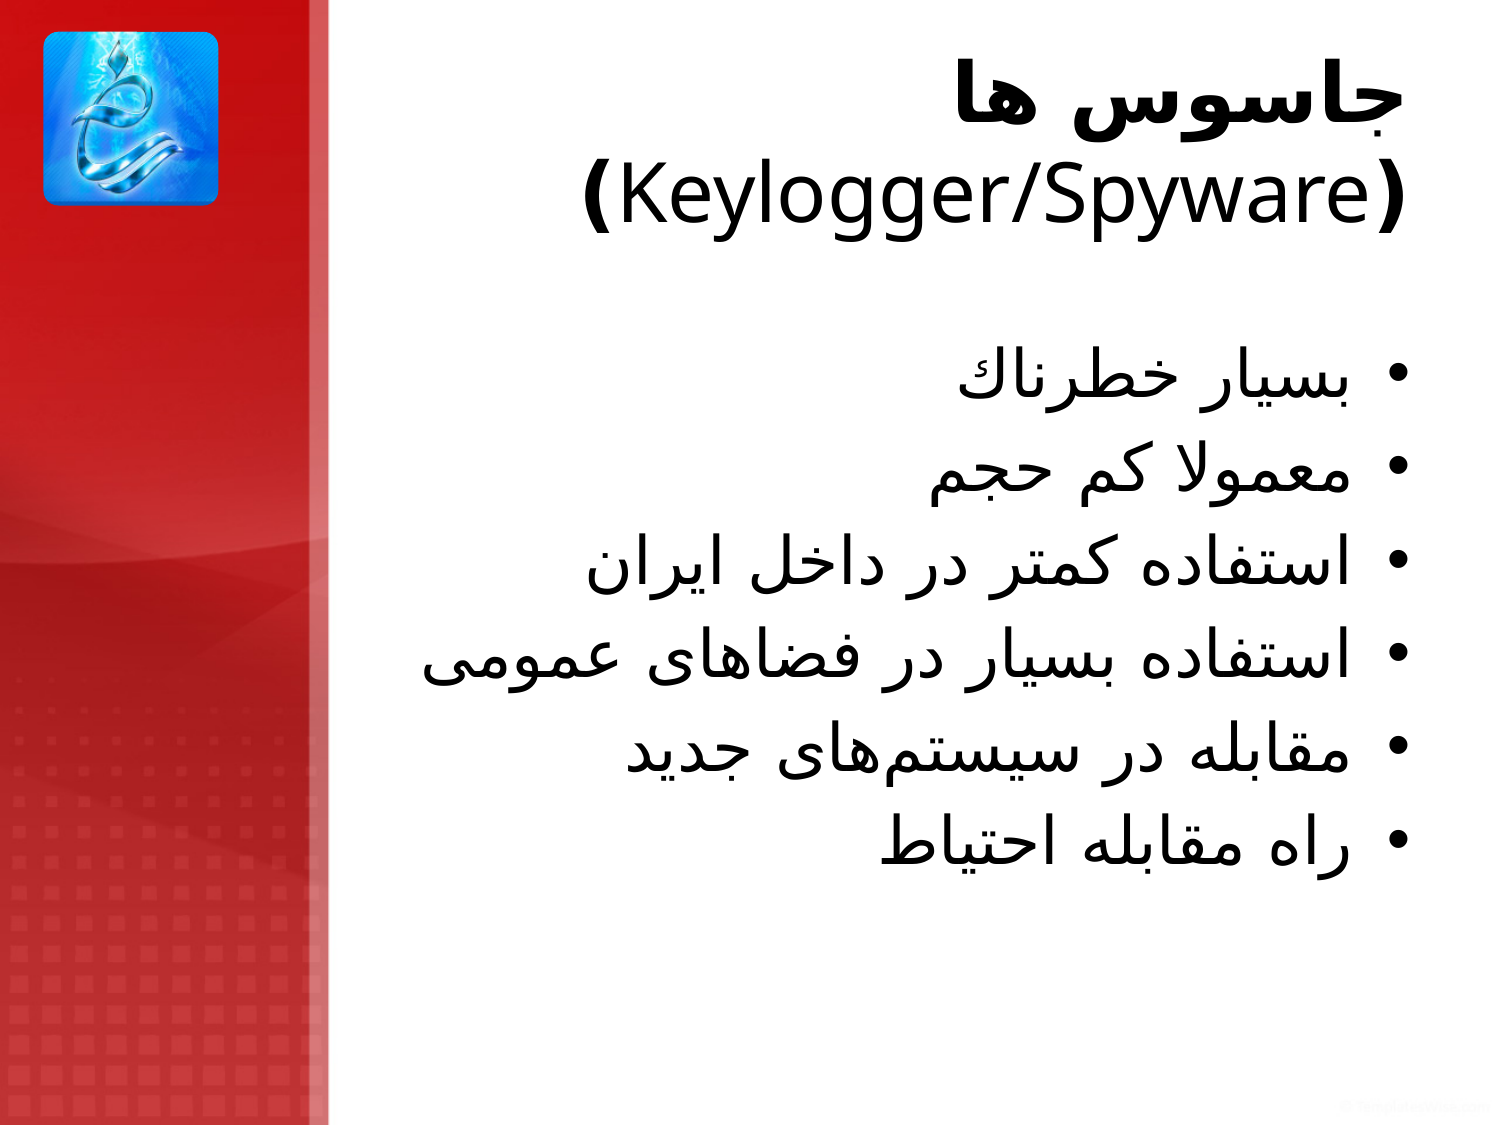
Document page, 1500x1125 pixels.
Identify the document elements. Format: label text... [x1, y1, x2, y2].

text_box جاسوس ها (Keylogger/Spyware) [348, 45, 1425, 233]
picture [0, 0, 1500, 1125]
text_box بسیار خطرناك معمولا كم حجم استفاده كمتر در داخل ایران استفاده بسیار در فضاهای عمومی مقابله در سیستم‌های جدید راه مقابله احتیاط [348, 323, 1425, 1067]
